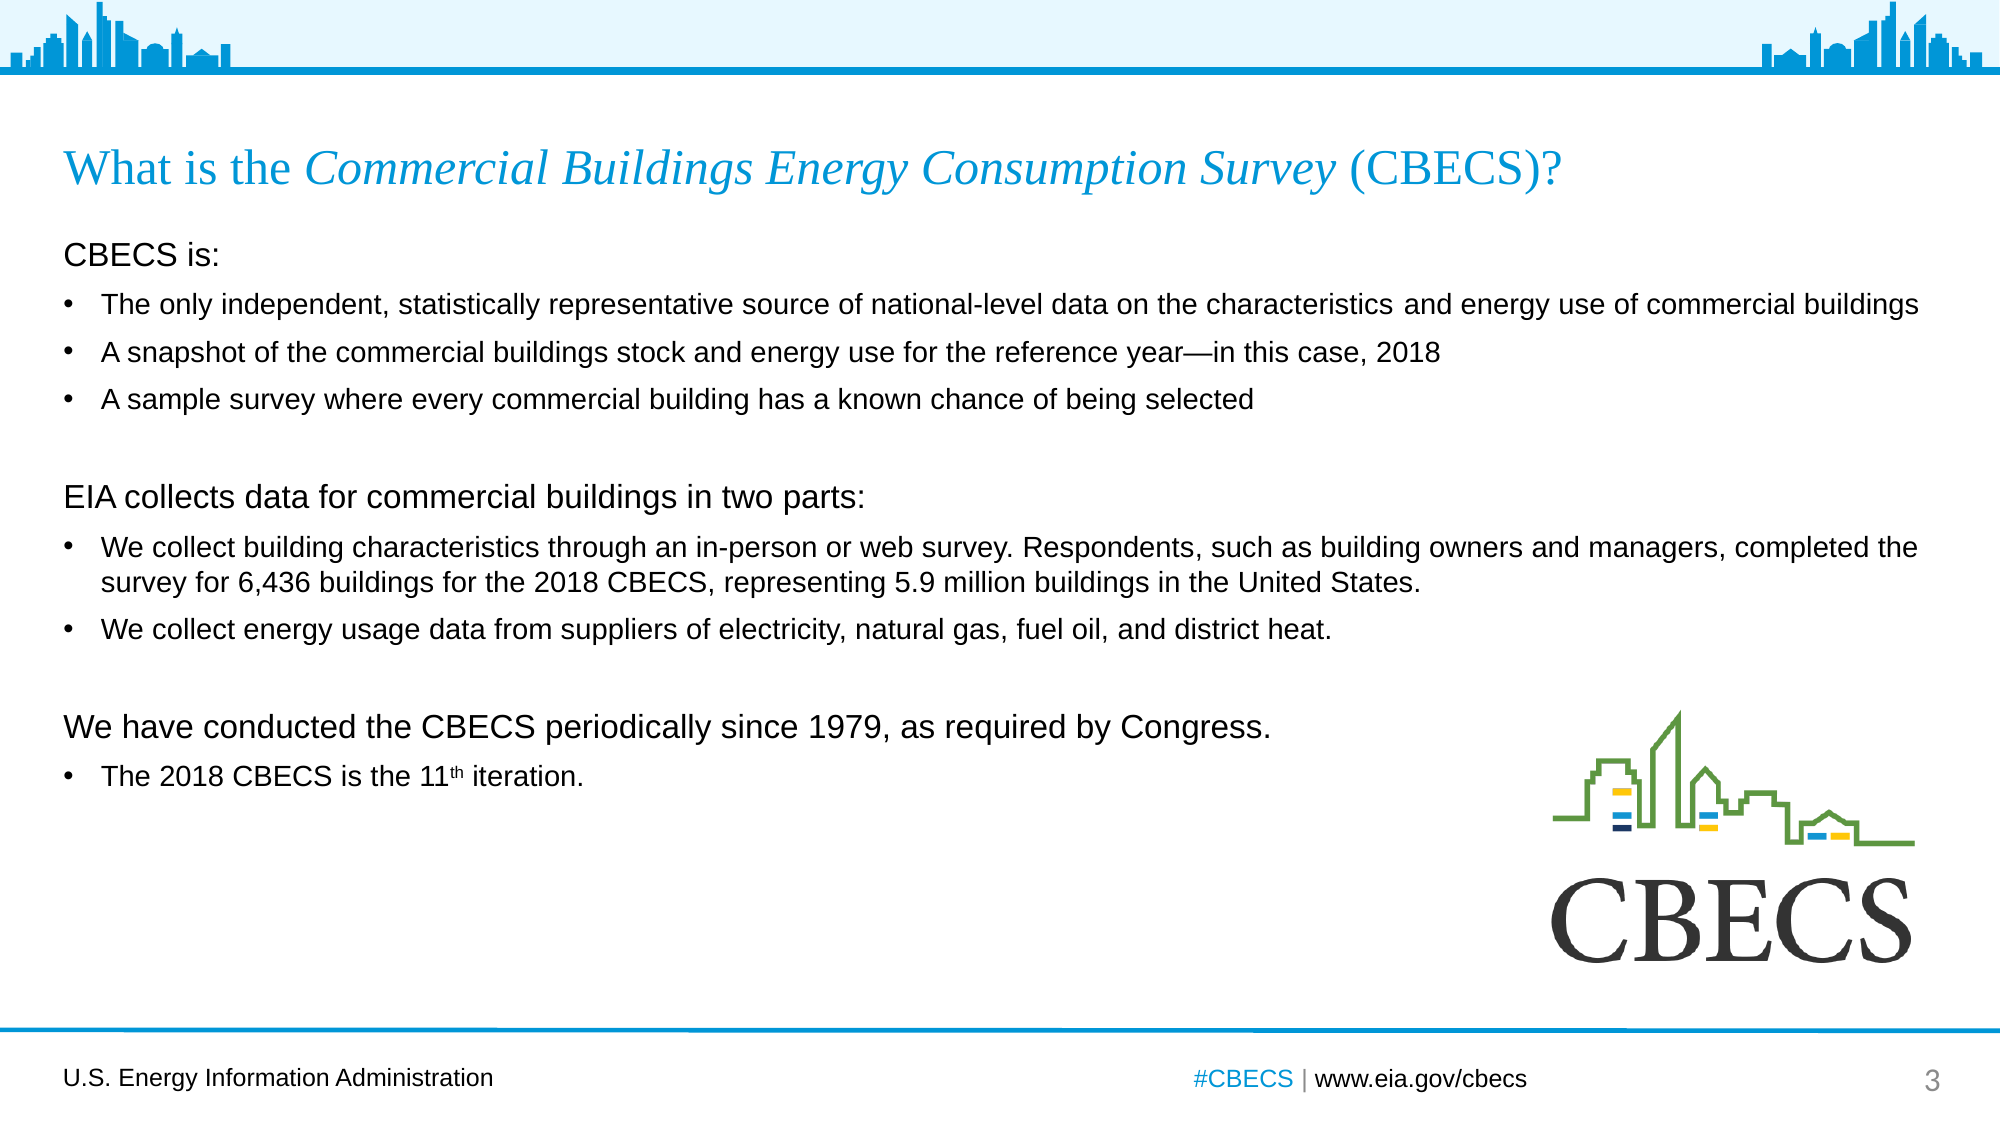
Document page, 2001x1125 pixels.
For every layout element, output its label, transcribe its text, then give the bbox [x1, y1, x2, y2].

title What is the Commercial Buildings Energy Consumption Survey (CBECS)? [48, 77, 1952, 202]
list CBECS is: The only independent, statistically representative source of national-level data on the characteristics and energy use of commercial buildings A snapshot of the commercial buildings stock and energy use for the reference year—in this case, 2018 A sample survey where every commercial building has a known chance of being selected EIA collects data for commercial buildings in two parts: We collect building characteristics through an in-person or web survey. Respondents, such as building owners and managers, completed the survey for 6,436 buildings for the 2018 CBECS, representing 5.9 million buildings in the United States. We collect energy usage data from suppliers of electricity, natural gas, fuel oil, and district heat. We have conducted the CBECS periodically since 1979, as required by Congress. The 2018 CBECS is the 11th iteration. [48, 225, 1952, 1006]
picture [1549, 709, 1916, 965]
slide_number 3 [1886, 1048, 1978, 1109]
footer #CBECS | www.eia.gov/cbecs [1023, 1047, 1699, 1107]
